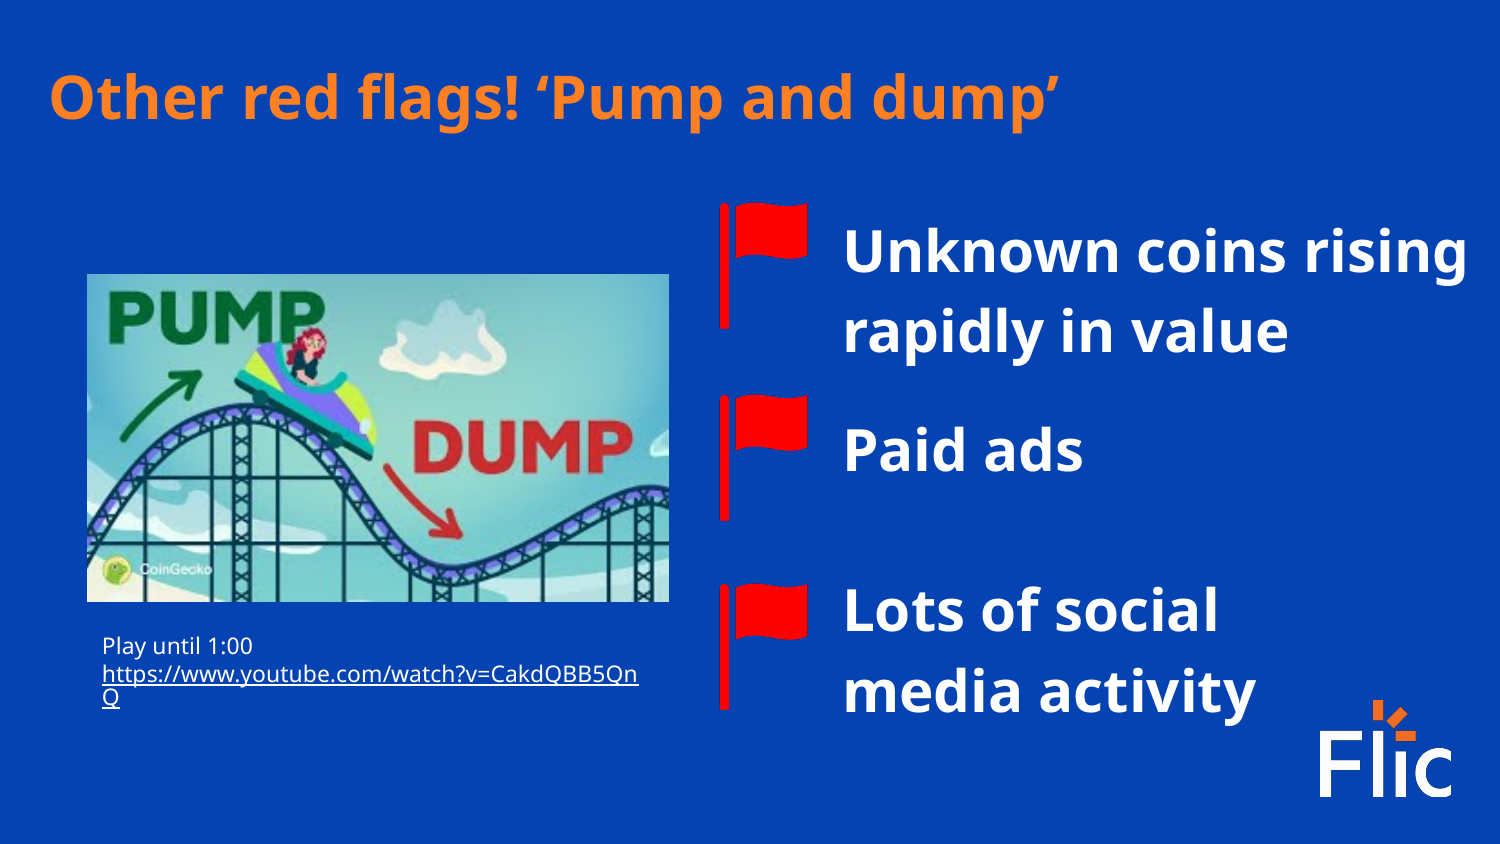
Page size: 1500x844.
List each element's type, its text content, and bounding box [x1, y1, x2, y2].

text_box Paid ads [842, 402, 1143, 563]
text_box Unknown coins rising rapidly in value [842, 203, 1500, 396]
picture [687, 382, 839, 533]
text_box Lots of social media activity [842, 563, 1413, 755]
picture [687, 571, 839, 722]
picture [87, 274, 669, 602]
text_box Play until 1:00 https://www.youtube.com/watch?v=CakdQBB5QnQ [86, 616, 668, 733]
title Other red flags! ‘Pump and dump’ [48, 48, 1162, 156]
picture [1320, 700, 1451, 797]
picture [687, 190, 839, 342]
